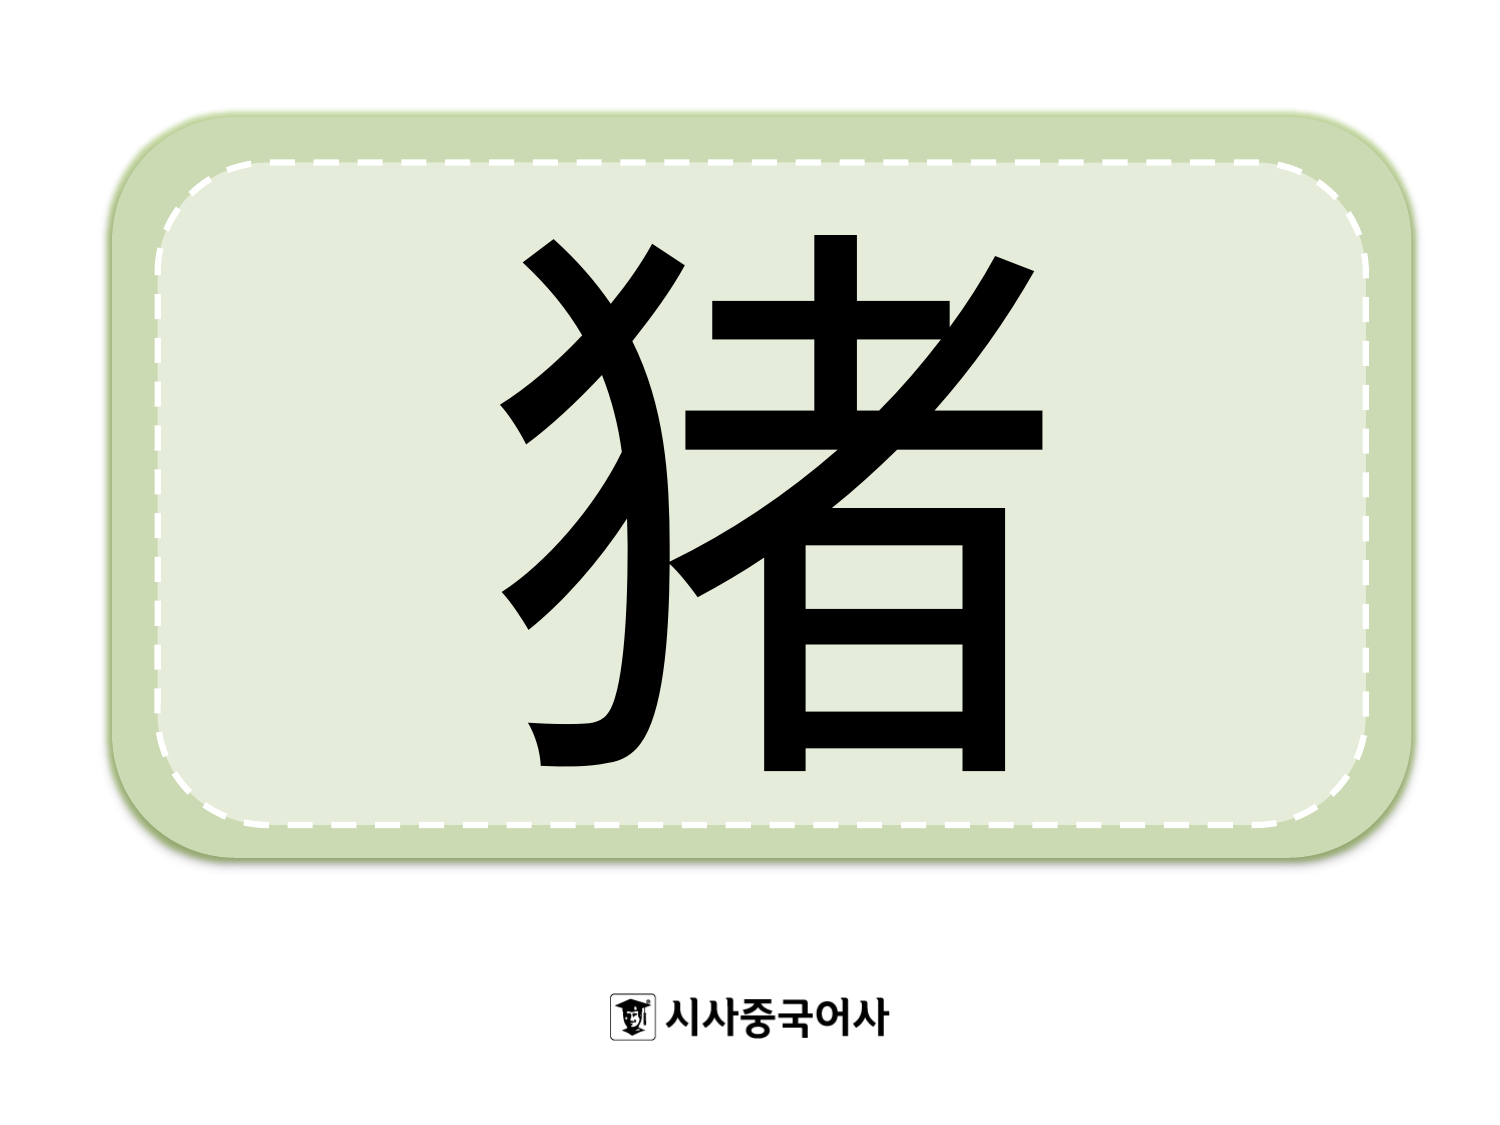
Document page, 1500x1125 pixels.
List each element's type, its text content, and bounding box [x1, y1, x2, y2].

picture [602, 987, 898, 1047]
text_box 猪 [171, 160, 1380, 824]
